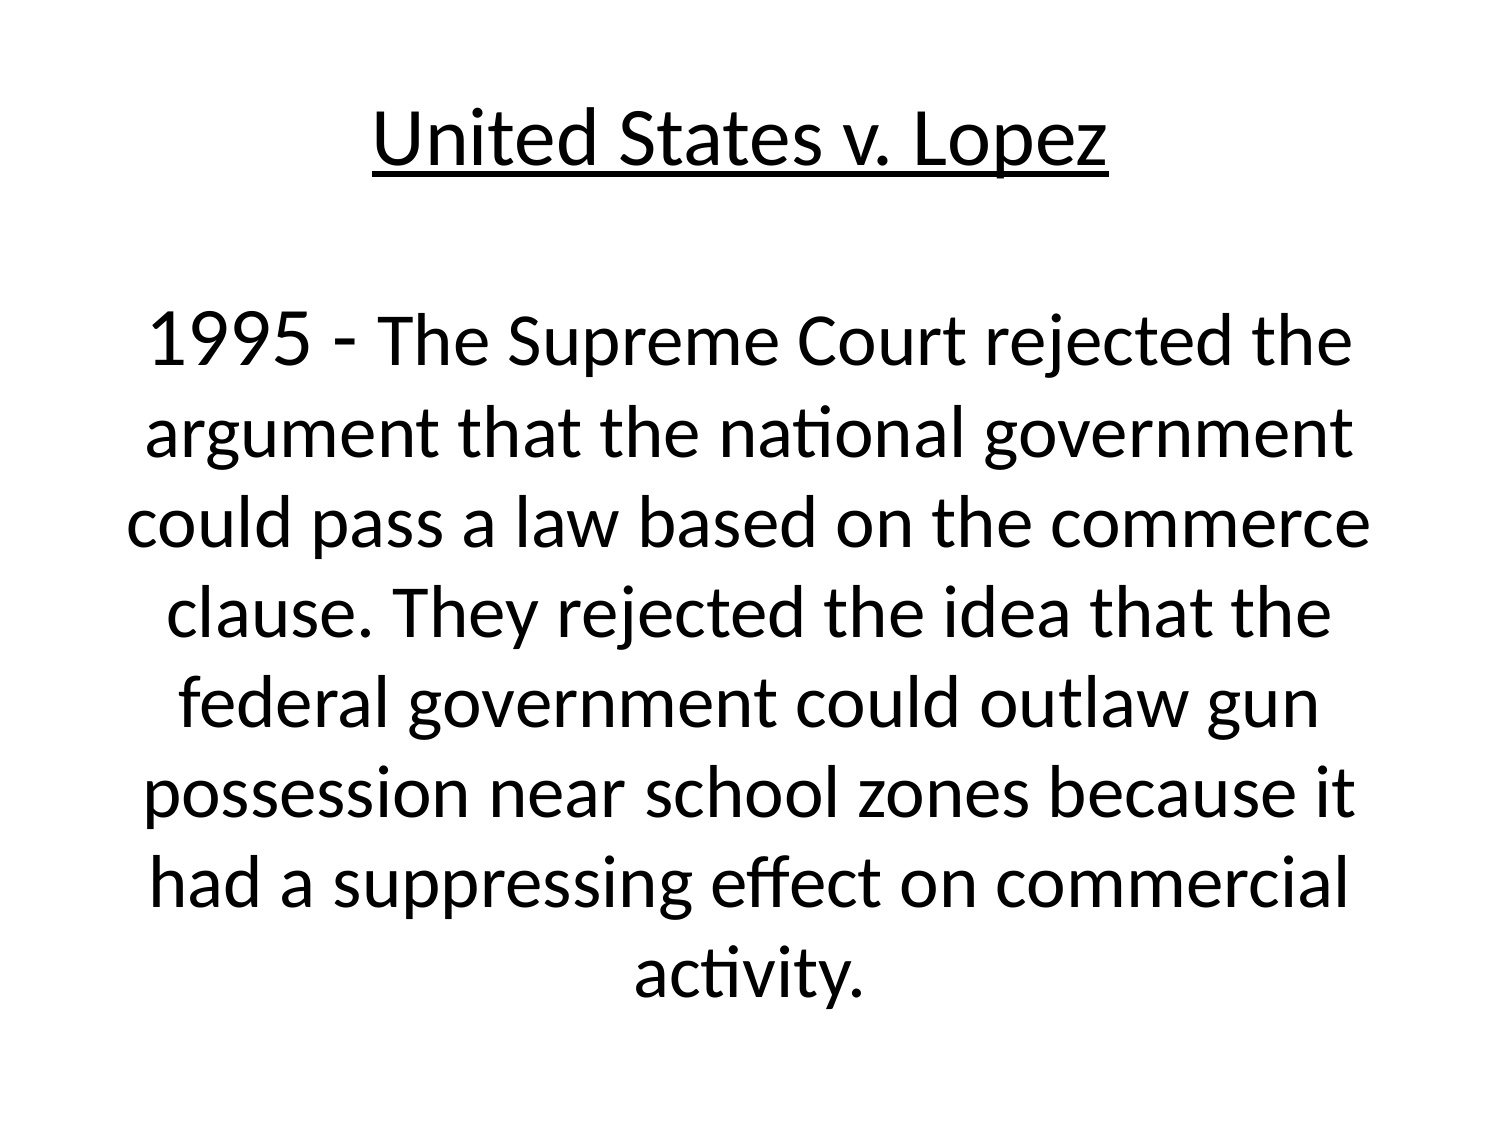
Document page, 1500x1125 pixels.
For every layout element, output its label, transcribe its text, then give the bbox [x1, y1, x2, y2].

title United States v. Lopez 1995 - The Supreme Court rejected the argument that the national government could pass a law based on the commerce clause. They rejected the idea that the federal government could outlaw gun possession near school zones because it had a suppressing effect on commercial activity. [74, 44, 1426, 1051]
